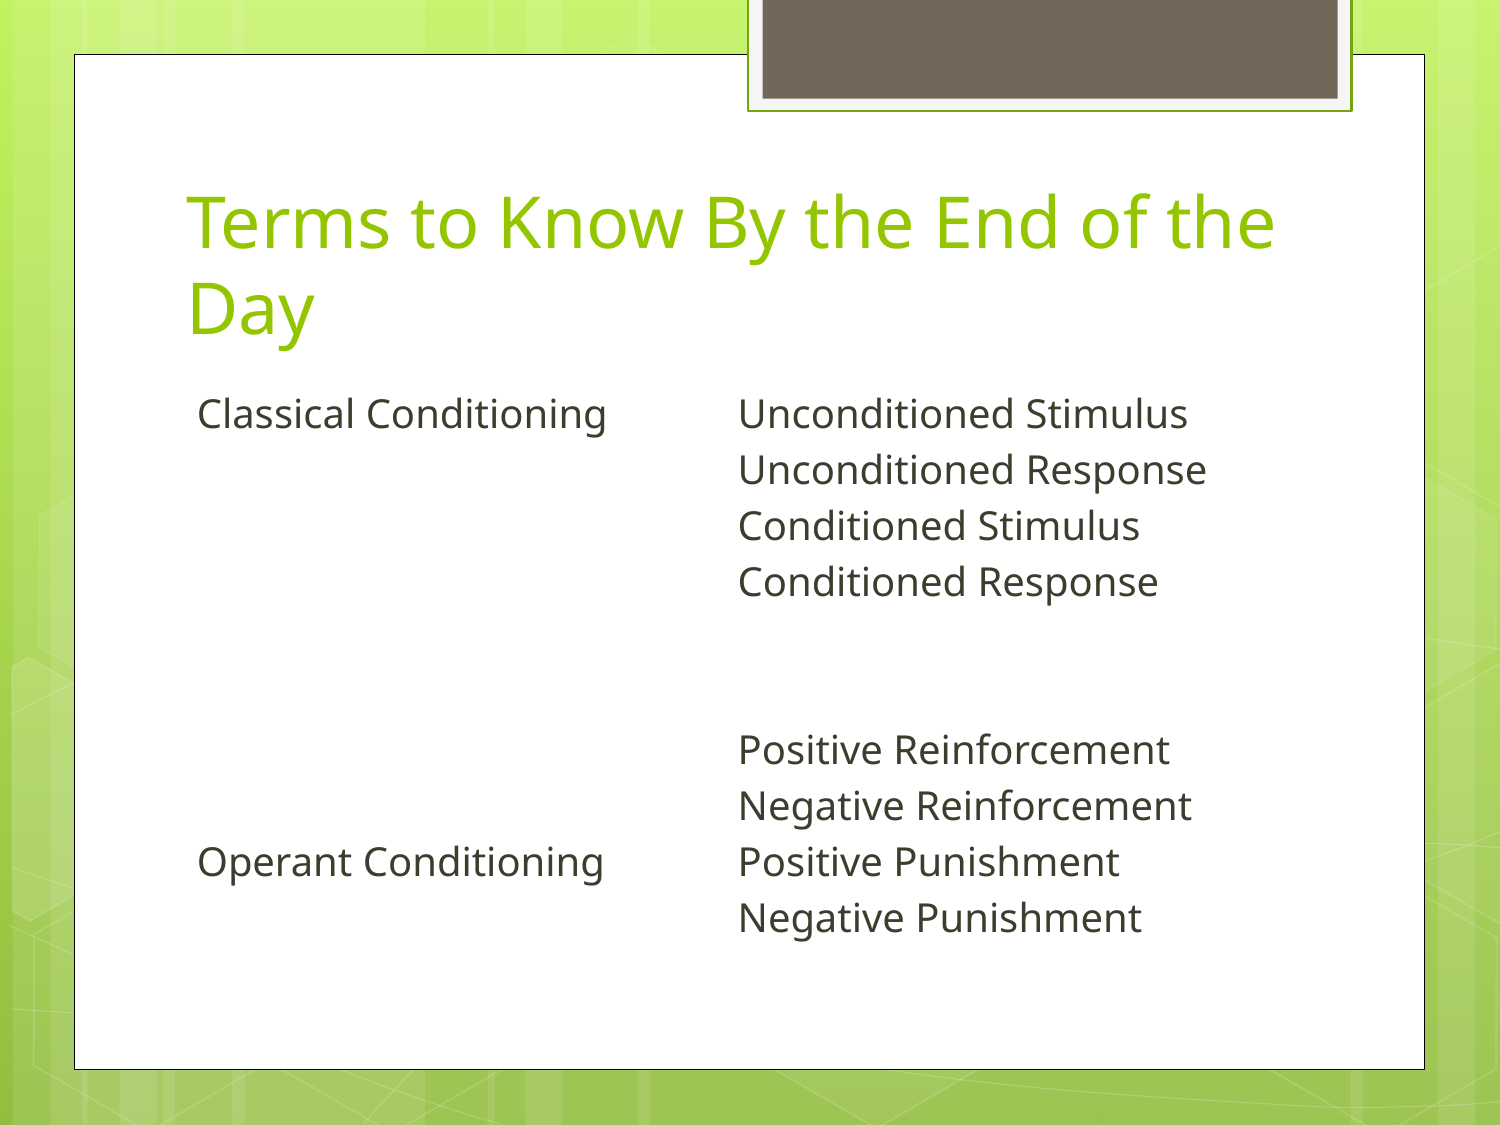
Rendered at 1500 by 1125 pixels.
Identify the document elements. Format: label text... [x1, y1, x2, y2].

title Terms to Know By the End of the Day [171, 168, 1324, 357]
list Classical Conditioning Operant Conditioning Unconditioned Stimulus Unconditioned Response Conditioned Stimulus Conditioned Response Positive Reinforcement Negative Reinforcement Positive Punishment Negative Punishment [171, 381, 1283, 957]
